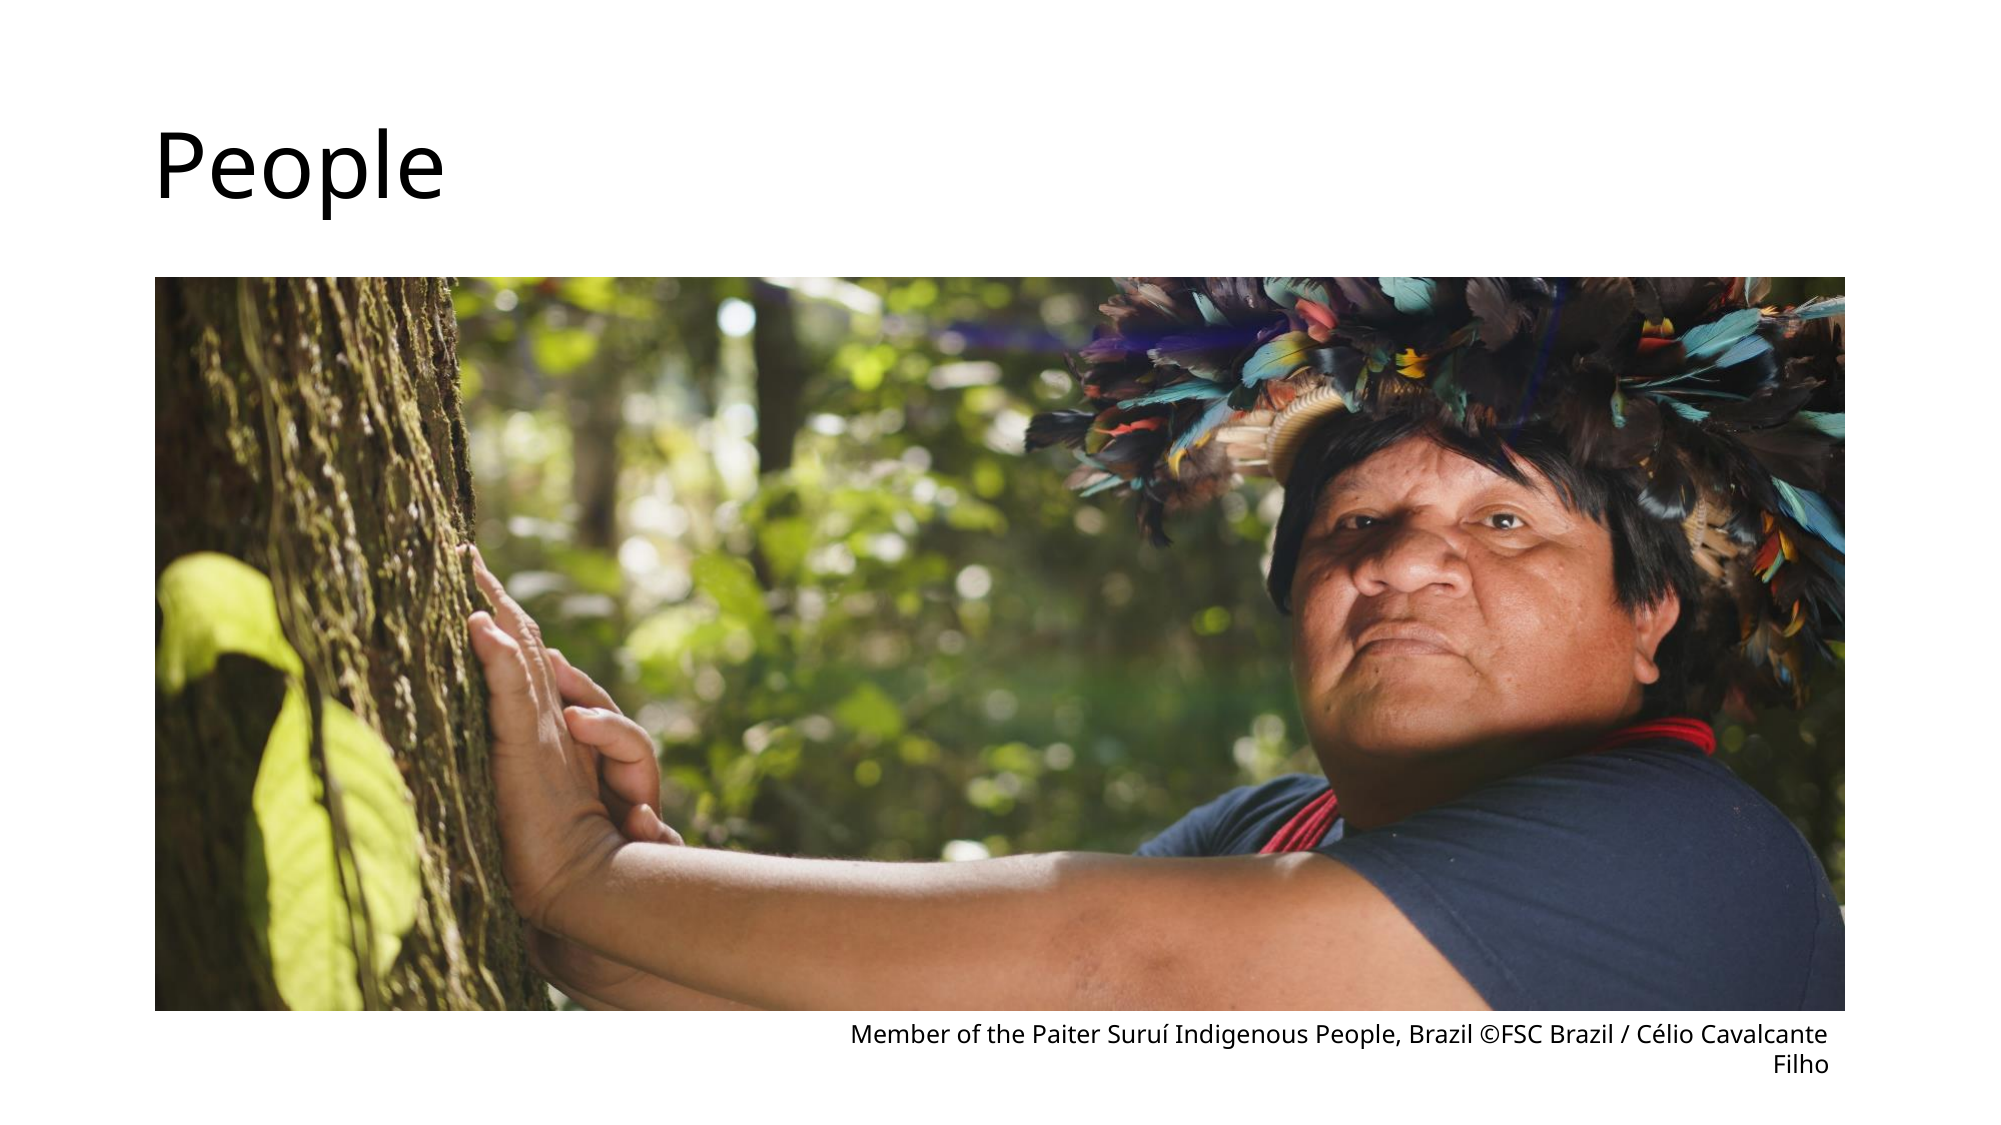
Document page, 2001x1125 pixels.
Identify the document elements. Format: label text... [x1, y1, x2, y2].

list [154, 276, 1845, 1012]
text_box Member of the Paiter Suruí Indigenous People, Brazil ©FSC Brazil / Célio Cavalcante Filho [814, 1012, 1845, 1086]
title People [137, 59, 1863, 278]
